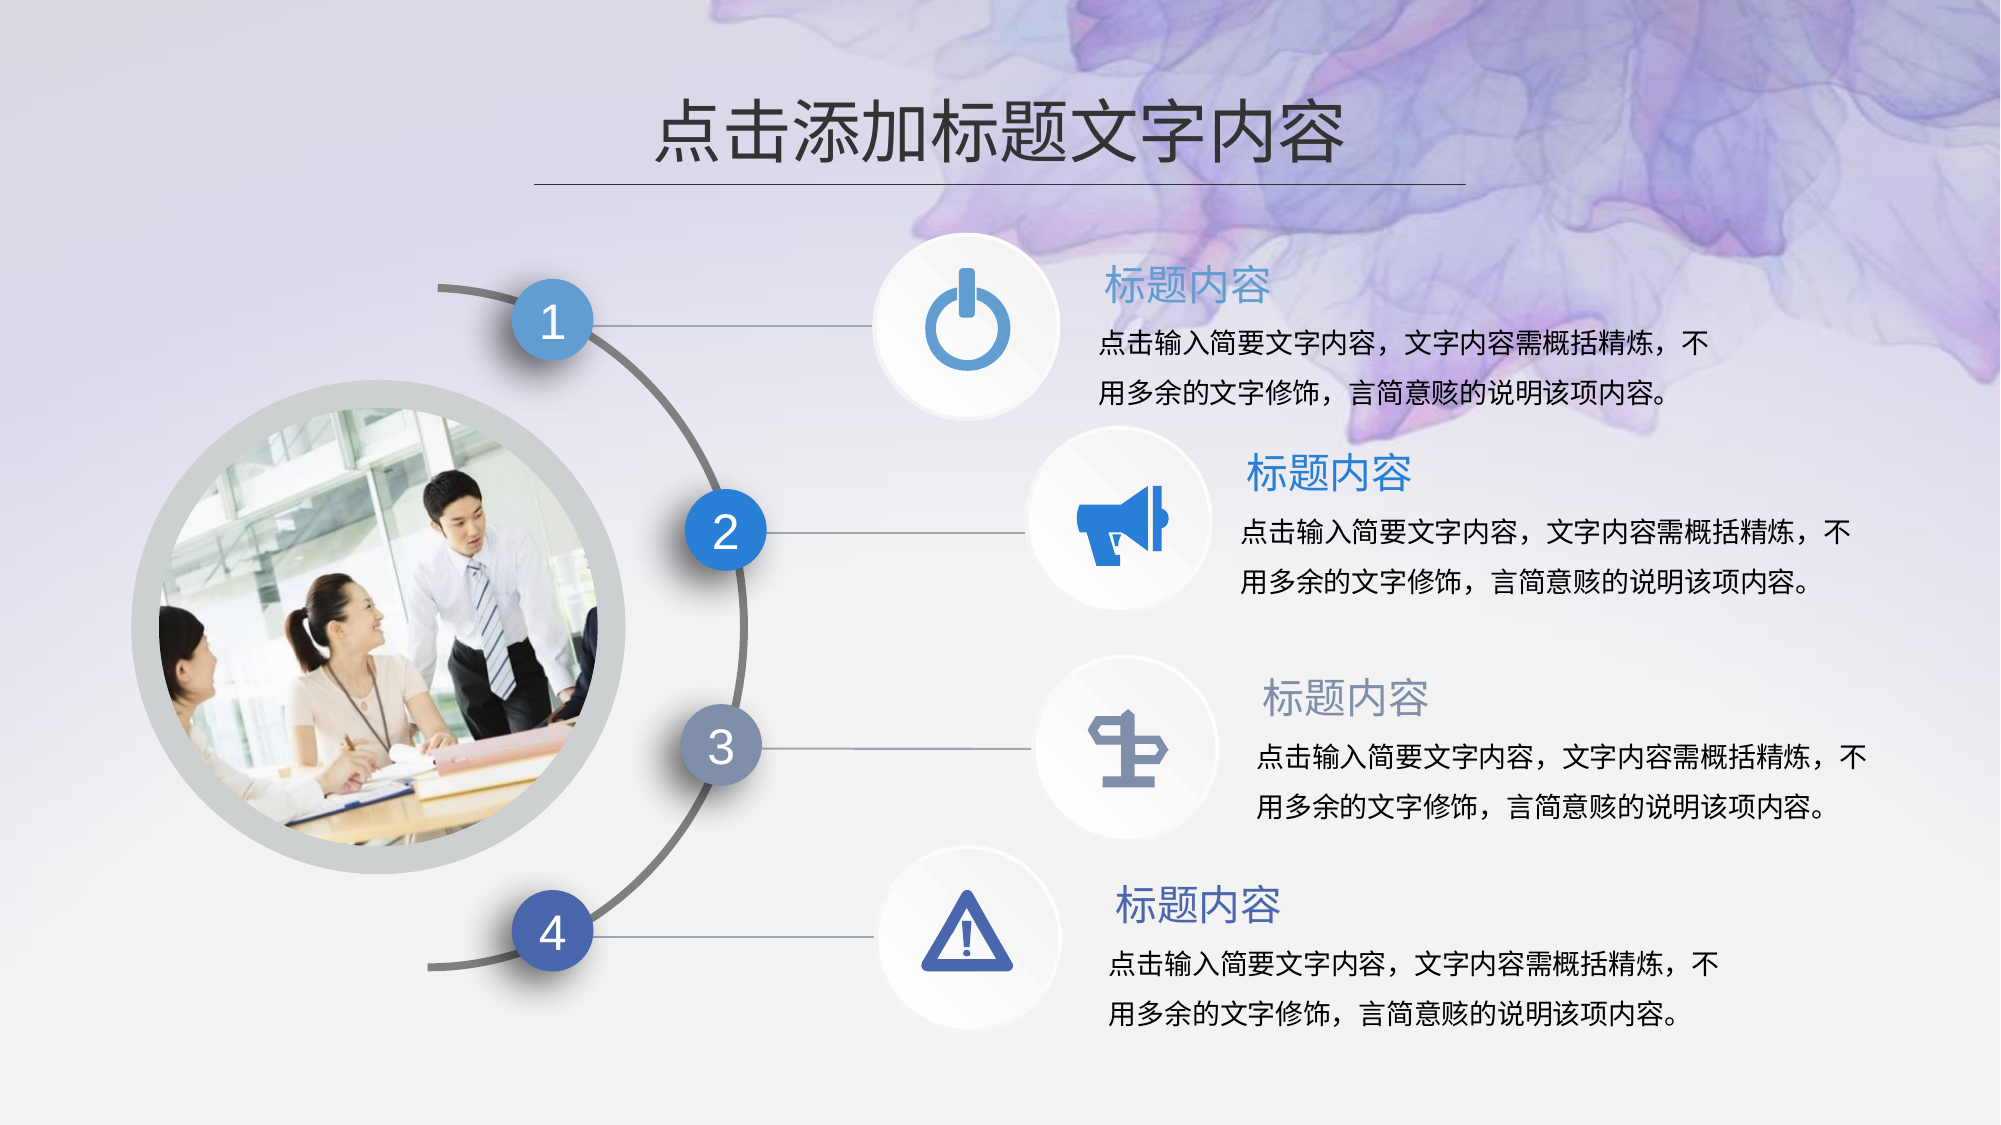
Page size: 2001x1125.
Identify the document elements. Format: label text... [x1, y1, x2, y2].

text_box 标题内容 [1095, 868, 1303, 919]
text_box 点击输入简要文字内容，文字内容需概括精炼，不用多余的文字修饰，言简意赅的说明该项内容。 [1089, 919, 1755, 1040]
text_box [130, 379, 626, 875]
text_box 点击添加标题文字内容 [629, 80, 1370, 179]
text_box [732, 603, 750, 700]
text_box [596, 823, 692, 918]
text_box 2 [683, 487, 769, 573]
text_box 点击输入简要文字内容，文字内容需概括精炼，不用多余的文字修饰，言简意赅的说明该项内容。 [1078, 299, 1745, 420]
text_box 点击输入简要文字内容，文字内容需概括精炼，不用多余的文字修饰，言简意赅的说明该项内容。 [1222, 487, 1887, 608]
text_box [1024, 425, 1213, 615]
text_box 1 [510, 277, 596, 363]
text_box 3 [678, 702, 764, 788]
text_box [872, 232, 1061, 422]
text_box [1030, 654, 1220, 844]
text_box [605, 343, 717, 475]
text_box 标题内容 [1242, 662, 1450, 713]
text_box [873, 844, 1063, 1034]
text_box [425, 958, 472, 973]
text_box 标题内容 [1084, 248, 1292, 299]
text_box 点击输入简要文字内容，文字内容需概括精炼，不用多余的文字修饰，言简意赅的说明该项内容。 [1236, 713, 1903, 834]
text_box [436, 282, 486, 298]
picture [0, 0, 2001, 1125]
text_box 4 [510, 890, 596, 974]
text_box 标题内容 [1226, 436, 1434, 487]
